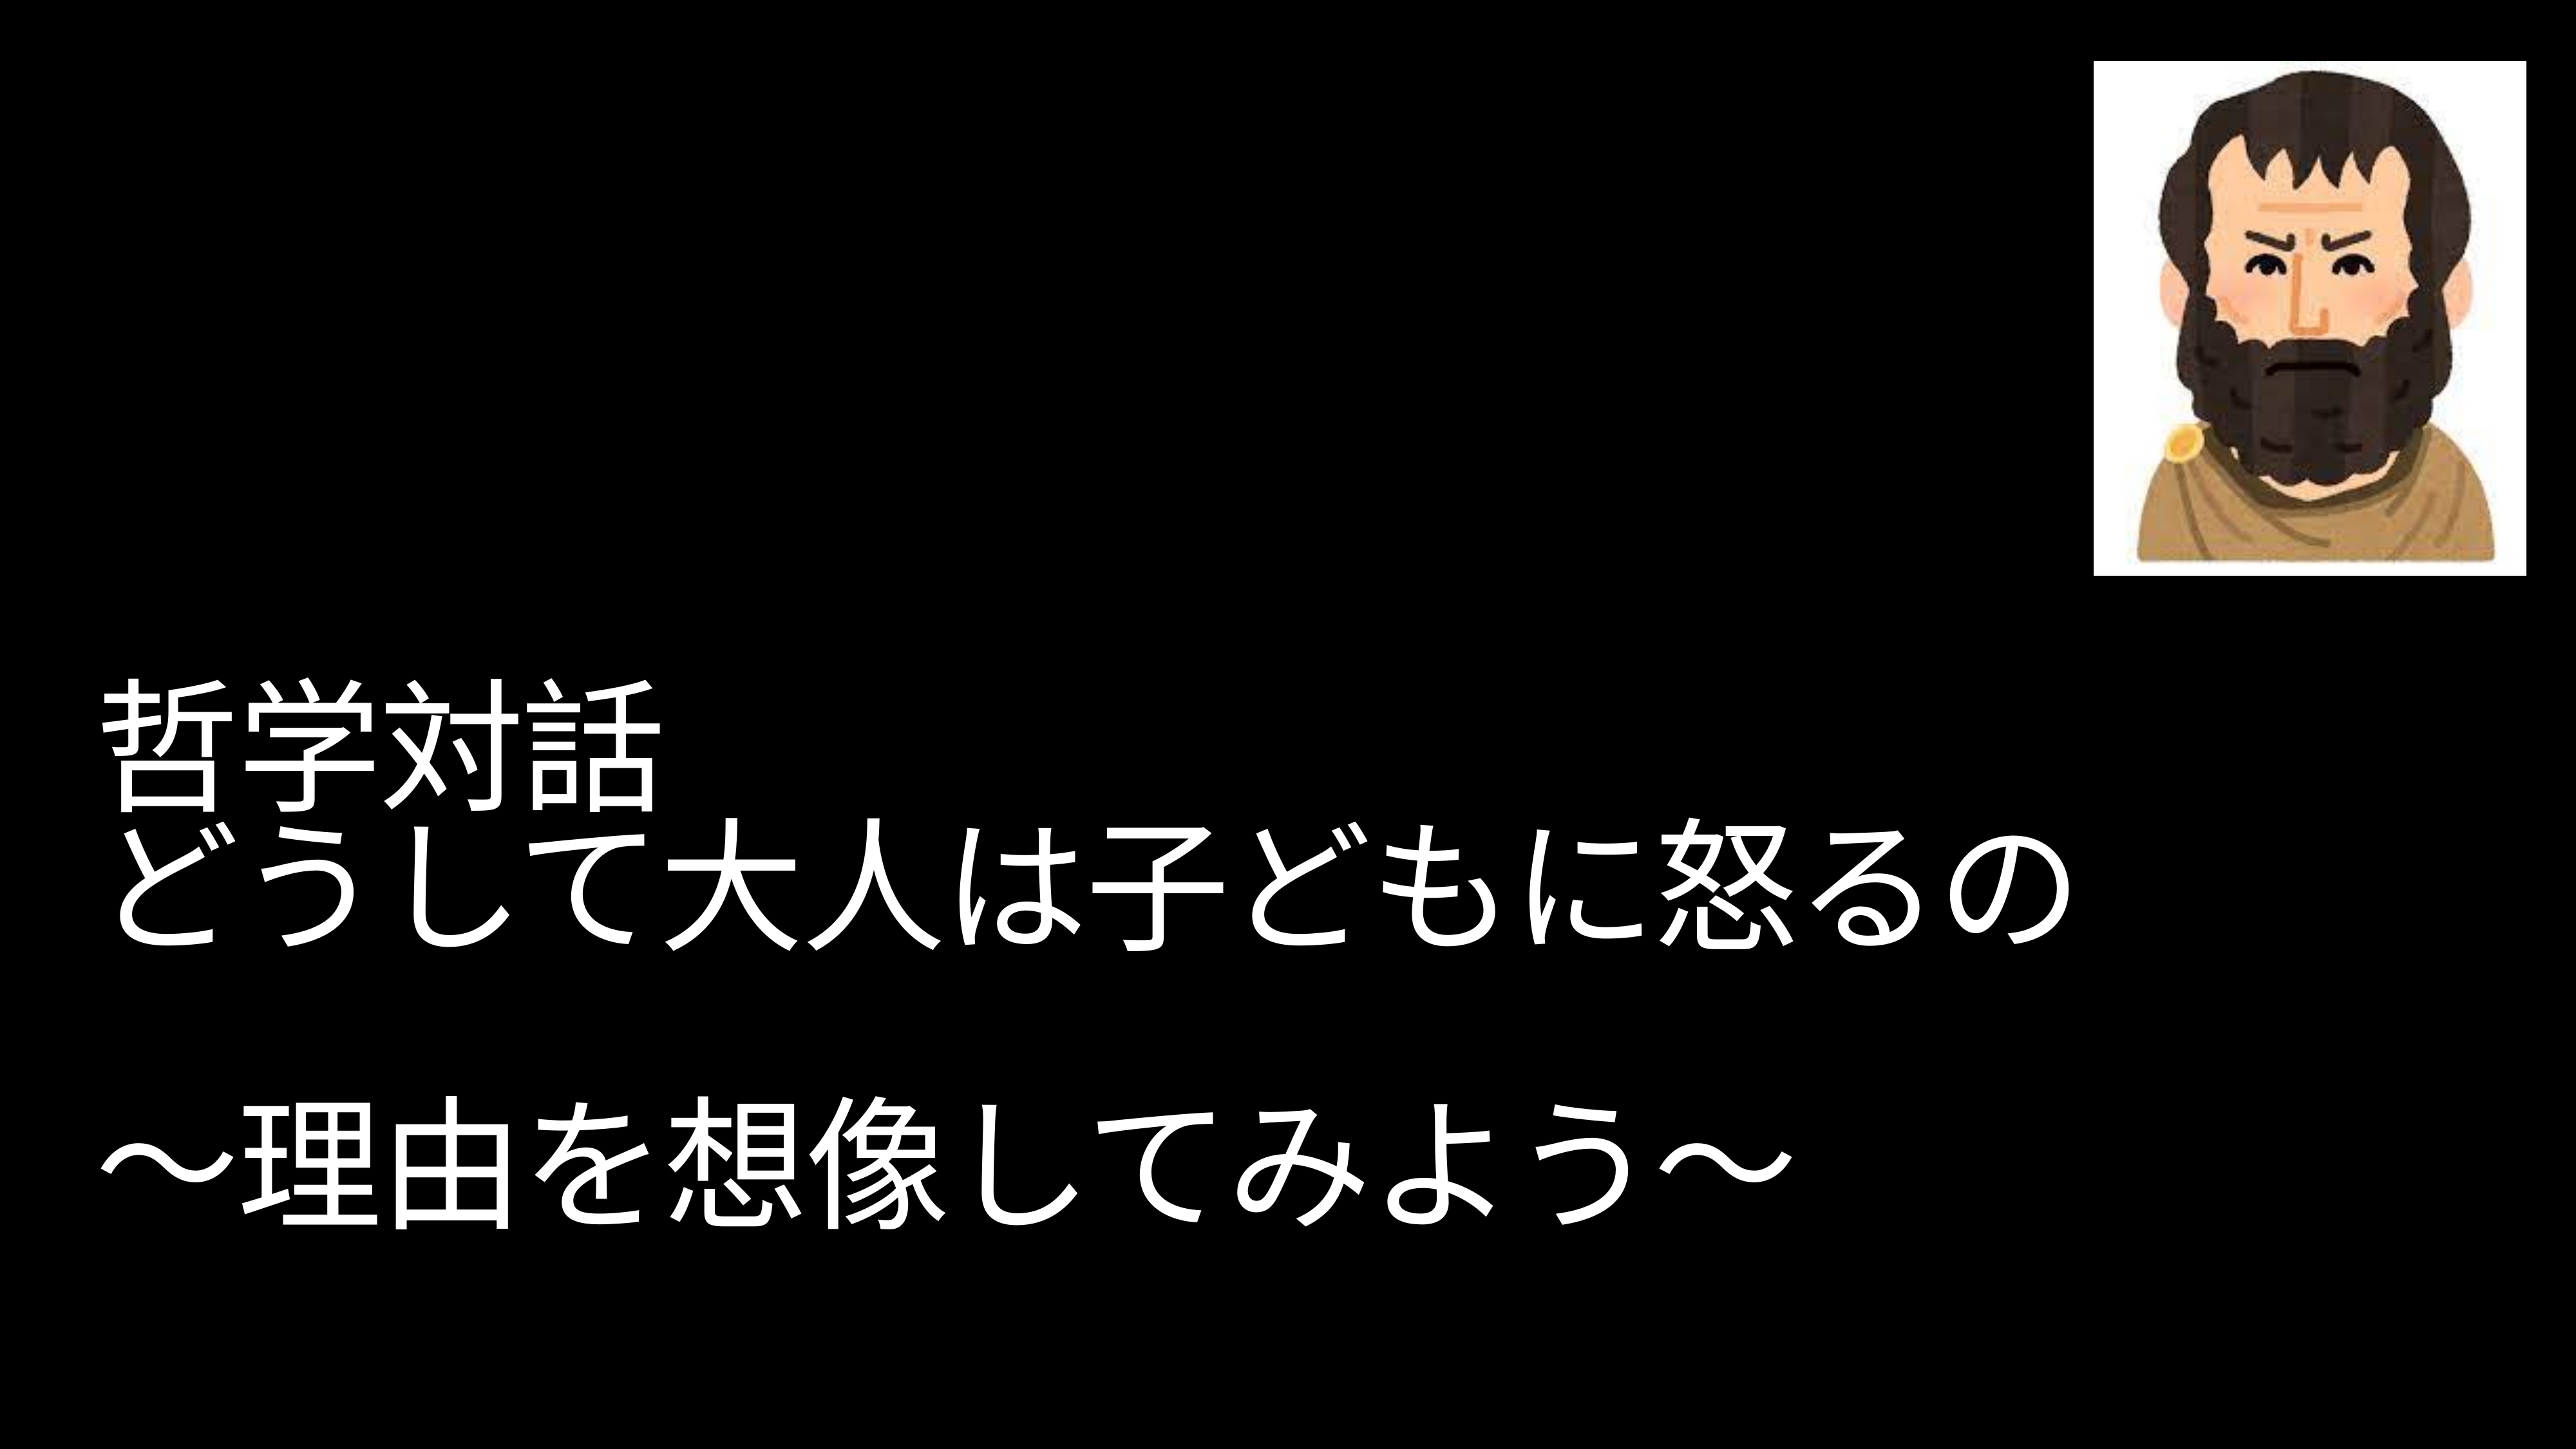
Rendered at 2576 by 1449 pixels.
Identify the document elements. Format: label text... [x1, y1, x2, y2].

picture [2094, 61, 2526, 576]
title 哲学対話 どうして大人は子どもに怒るの 〜理由を想像してみよう〜 [90, 256, 2412, 1252]
